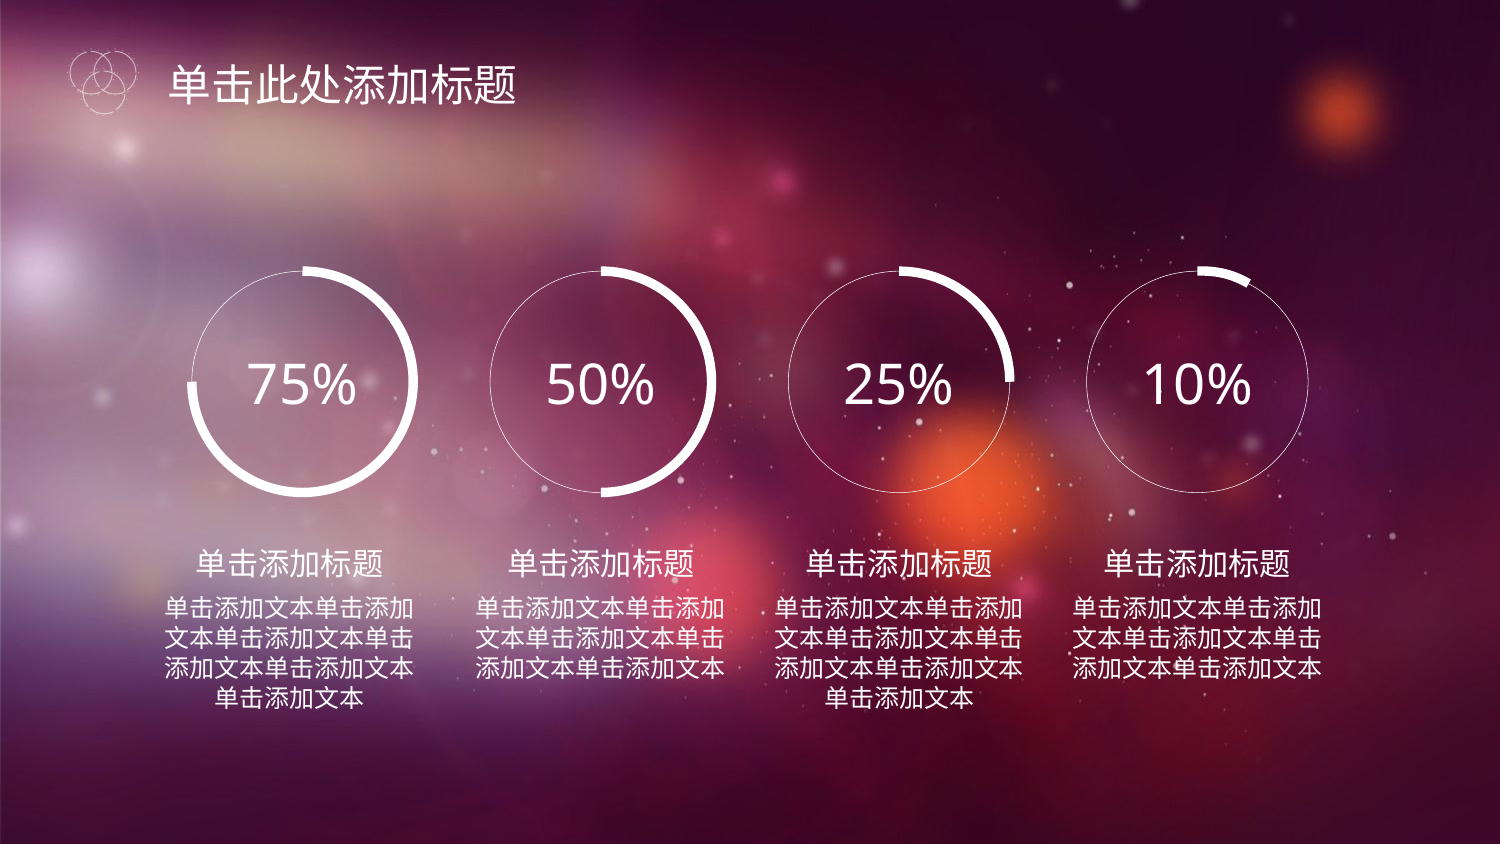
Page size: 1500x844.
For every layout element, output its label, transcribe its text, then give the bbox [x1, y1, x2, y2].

text_box 单击此处添加标题 [152, 50, 533, 118]
text_box 10% [1085, 270, 1310, 494]
text_box 单击添加标题 单击添加文本单击添加 文本单击添加文本单击 添加文本单击添加文本 [1057, 536, 1338, 690]
text_box 25% [787, 270, 1011, 494]
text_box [67, 48, 140, 116]
text_box 单击添加标题 单击添加文本单击添加 文本单击添加文本单击 添加文本单击添加文本 [460, 536, 741, 690]
text_box 单击添加标题 单击添加文本单击添加 文本单击添加文本单击 添加文本单击添加文本 单击添加文本 [149, 536, 430, 720]
text_box 单击添加标题 单击添加文本单击添加 文本单击添加文本单击 添加文本单击添加文本 单击添加文本 [759, 536, 1039, 720]
text_box [1197, 269, 1250, 285]
text_box [899, 270, 1011, 382]
text_box [190, 270, 415, 494]
text_box [600, 270, 713, 494]
text_box 75% [190, 270, 302, 381]
text_box 50% [489, 270, 600, 494]
picture [0, 0, 1500, 844]
